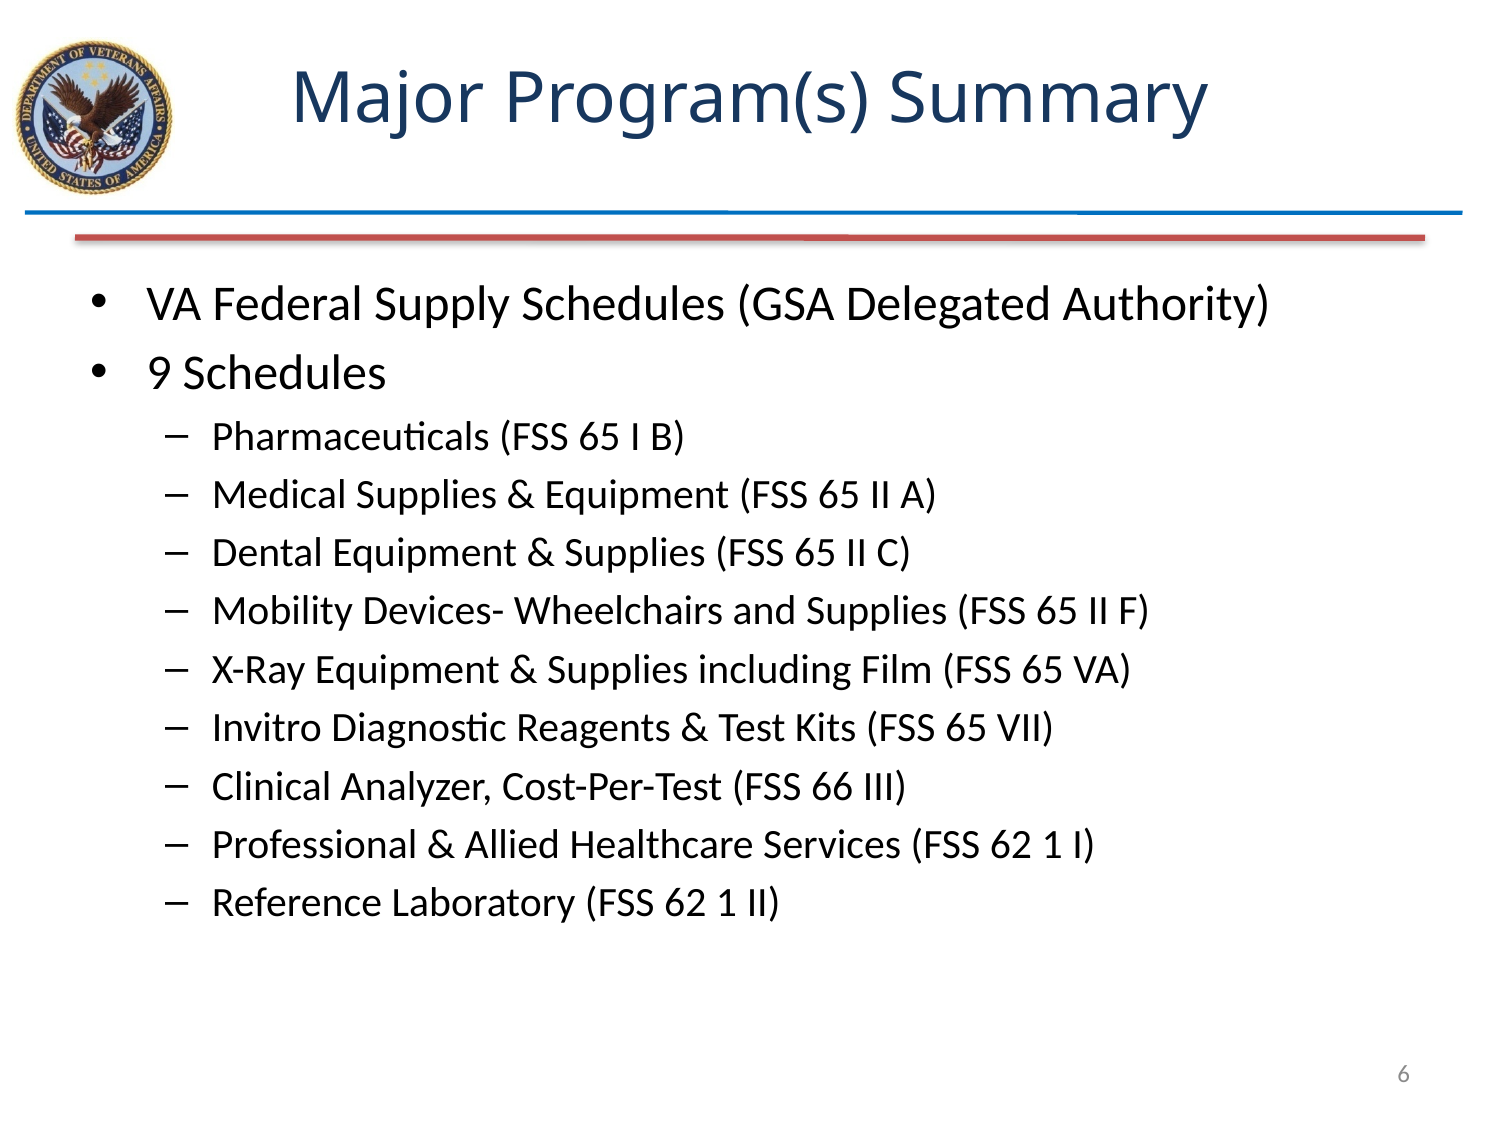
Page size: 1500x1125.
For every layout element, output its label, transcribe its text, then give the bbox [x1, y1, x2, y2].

title Major Program(s) Summary [74, 0, 1426, 188]
list VA Federal Supply Schedules (GSA Delegated Authority) 9 Schedules Pharmaceuticals (FSS 65 I B) Medical Supplies & Equipment (FSS 65 II A) Dental Equipment & Supplies (FSS 65 II C) Mobility Devices- Wheelchairs and Supplies (FSS 65 II F) X-Ray Equipment & Supplies including Film (FSS 65 VA) Invitro Diagnostic Reagents & Test Kits (FSS 65 VII) Clinical Analyzer, Cost-Per-Test (FSS 66 III) Professional & Allied Healthcare Services (FSS 62 1 I) Reference Laboratory (FSS 62 1 II) [74, 262, 1426, 1076]
slide_number 6 [1074, 1076, 1425, 1103]
picture [12, 37, 176, 201]
